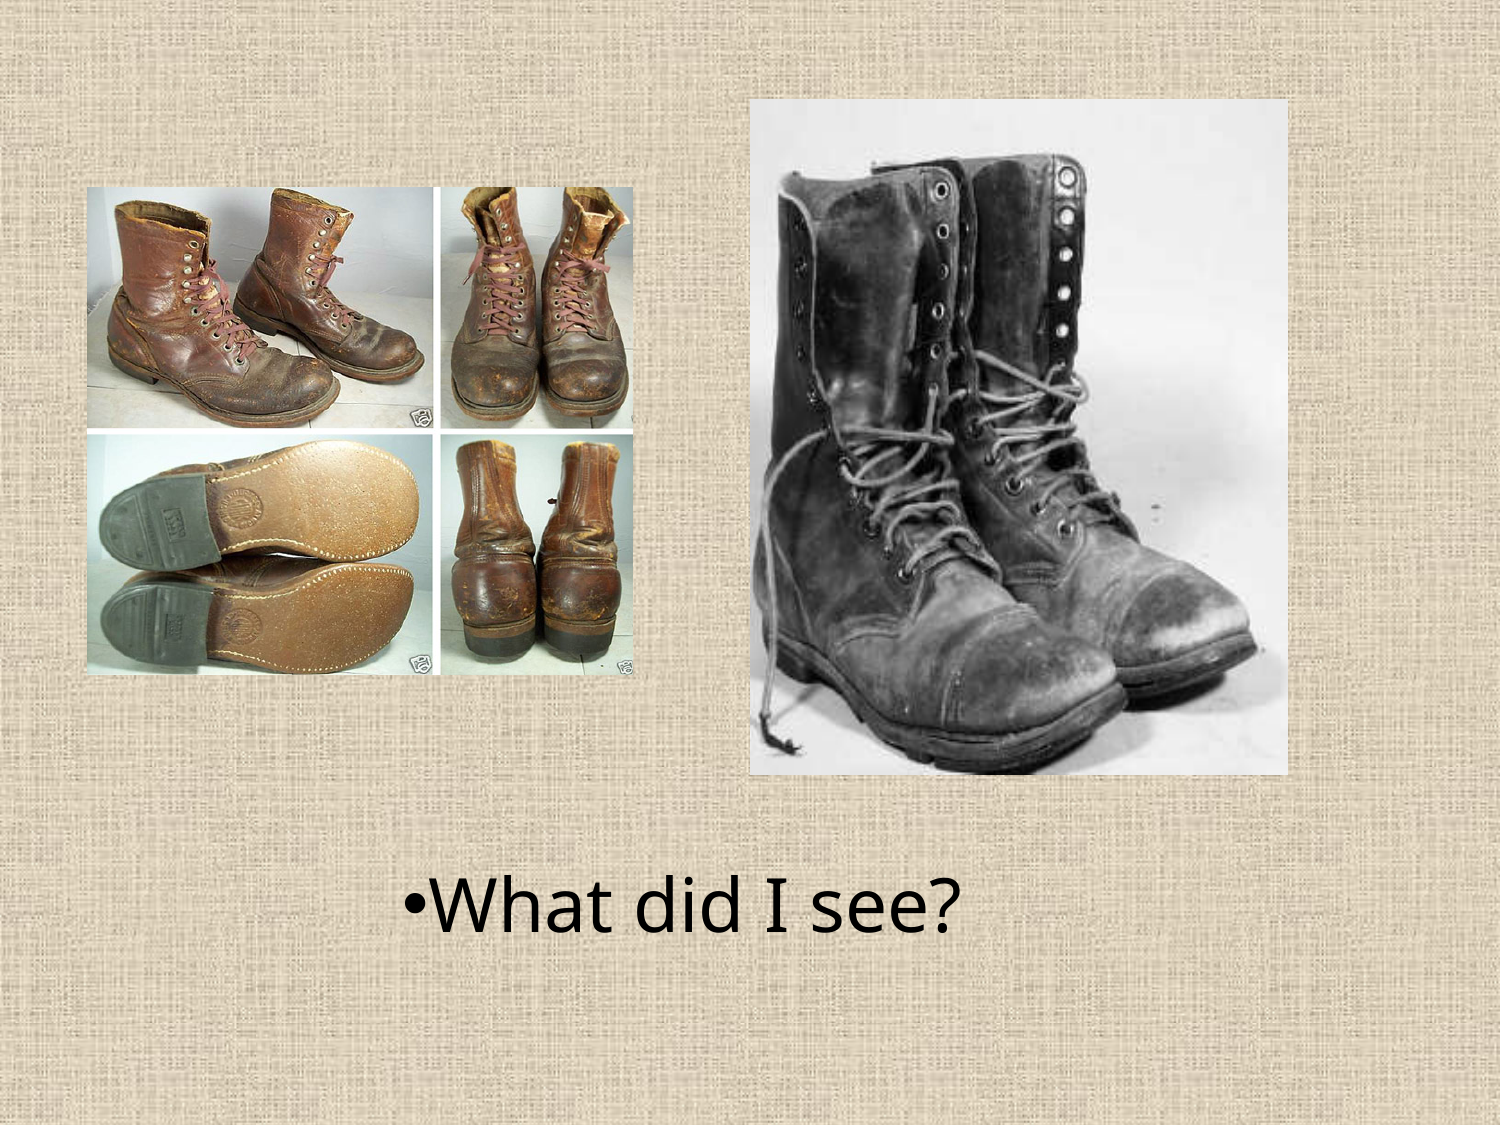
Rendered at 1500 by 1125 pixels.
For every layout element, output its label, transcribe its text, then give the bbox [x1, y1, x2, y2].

picture [0, 0, 1500, 1125]
subtitle What did I see? [387, 849, 1113, 1000]
